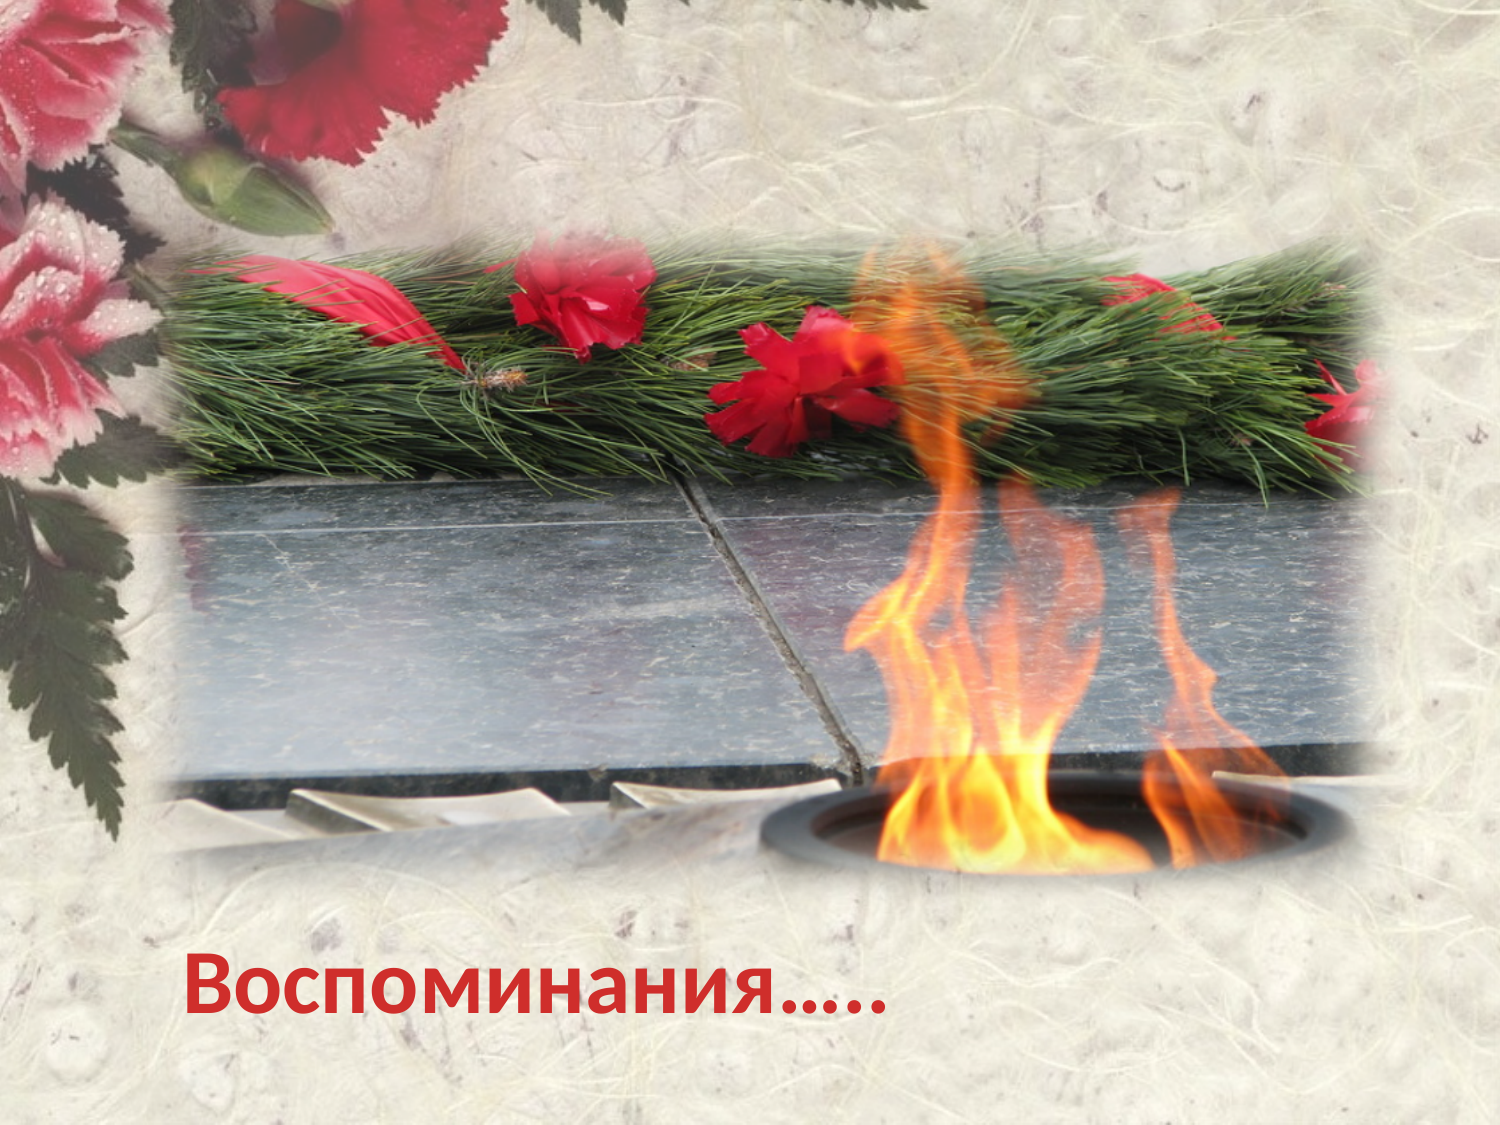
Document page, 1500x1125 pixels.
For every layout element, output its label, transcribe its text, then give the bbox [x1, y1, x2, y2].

picture [128, 210, 1407, 913]
text_box Воспоминания….. [167, 921, 908, 1039]
